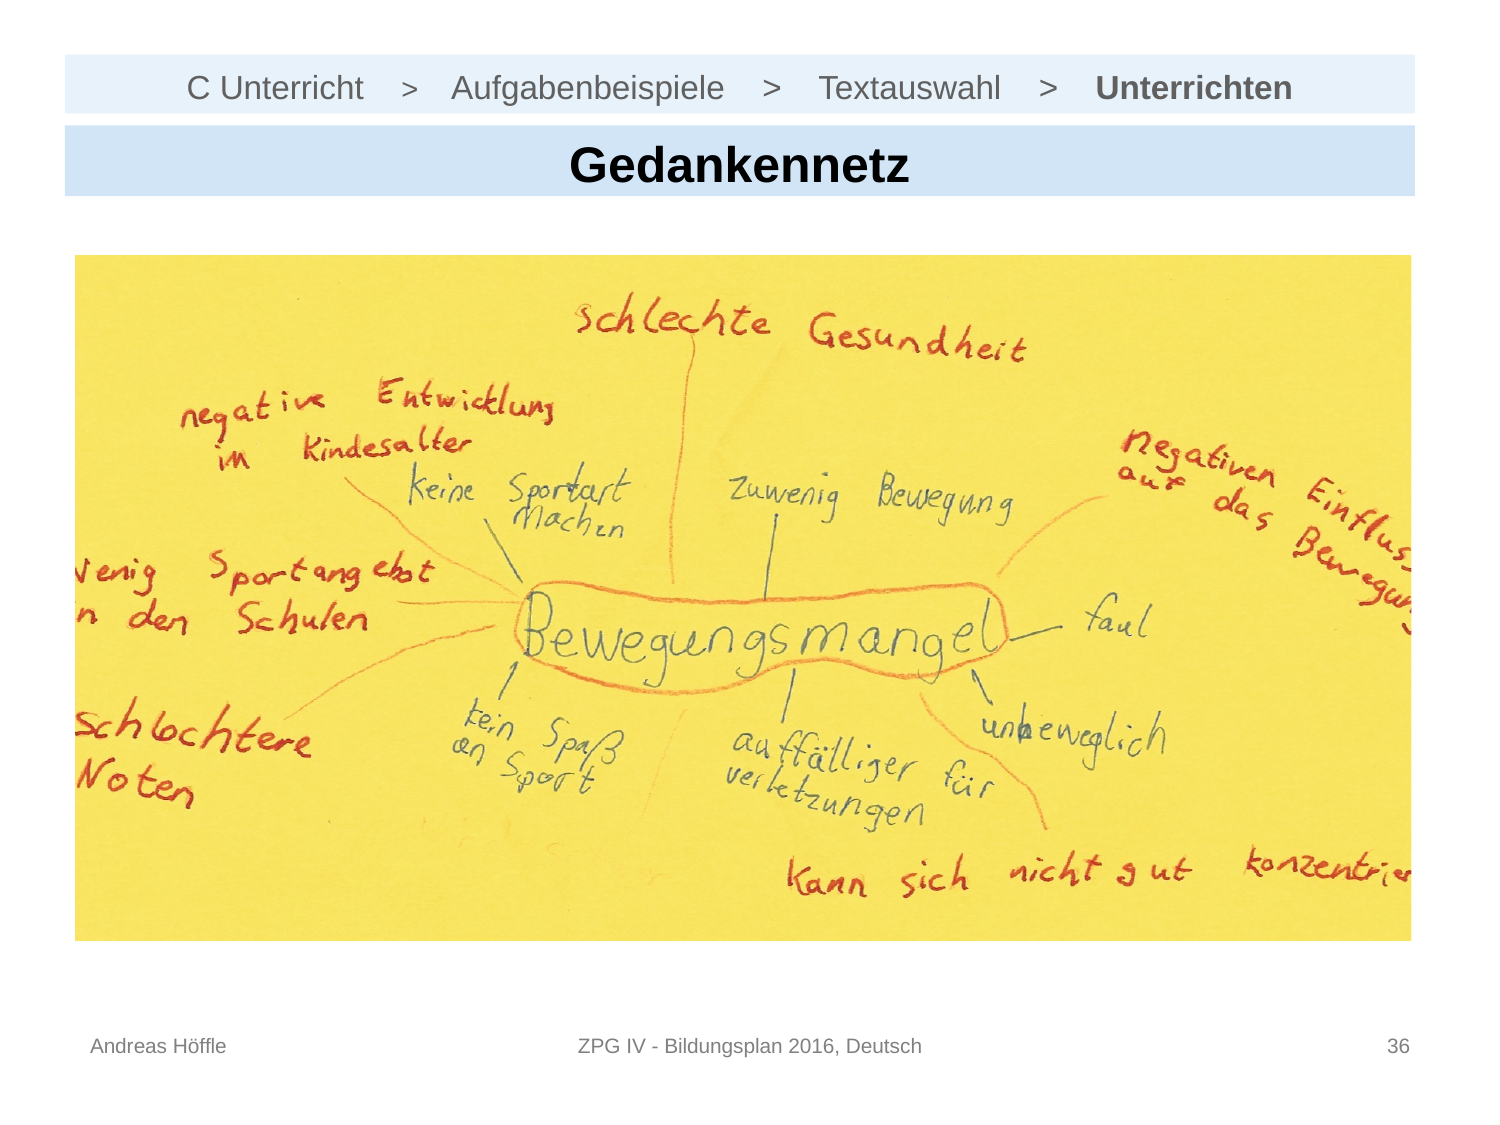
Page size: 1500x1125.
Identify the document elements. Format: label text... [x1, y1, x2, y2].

text_box [762, 262, 1425, 988]
footer ZPG IV - Bildungsplan 2016, Deutsch [512, 1024, 988, 1101]
title C Unterricht > Aufgabenbeispiele > Textauswahl > Unterrichten [64, 54, 1416, 114]
slide_number Andreas Höffle [74, 1024, 426, 1101]
slide_number 35 [1074, 1024, 1426, 1101]
list Gedankennetz [64, 125, 1416, 197]
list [74, 255, 1412, 941]
